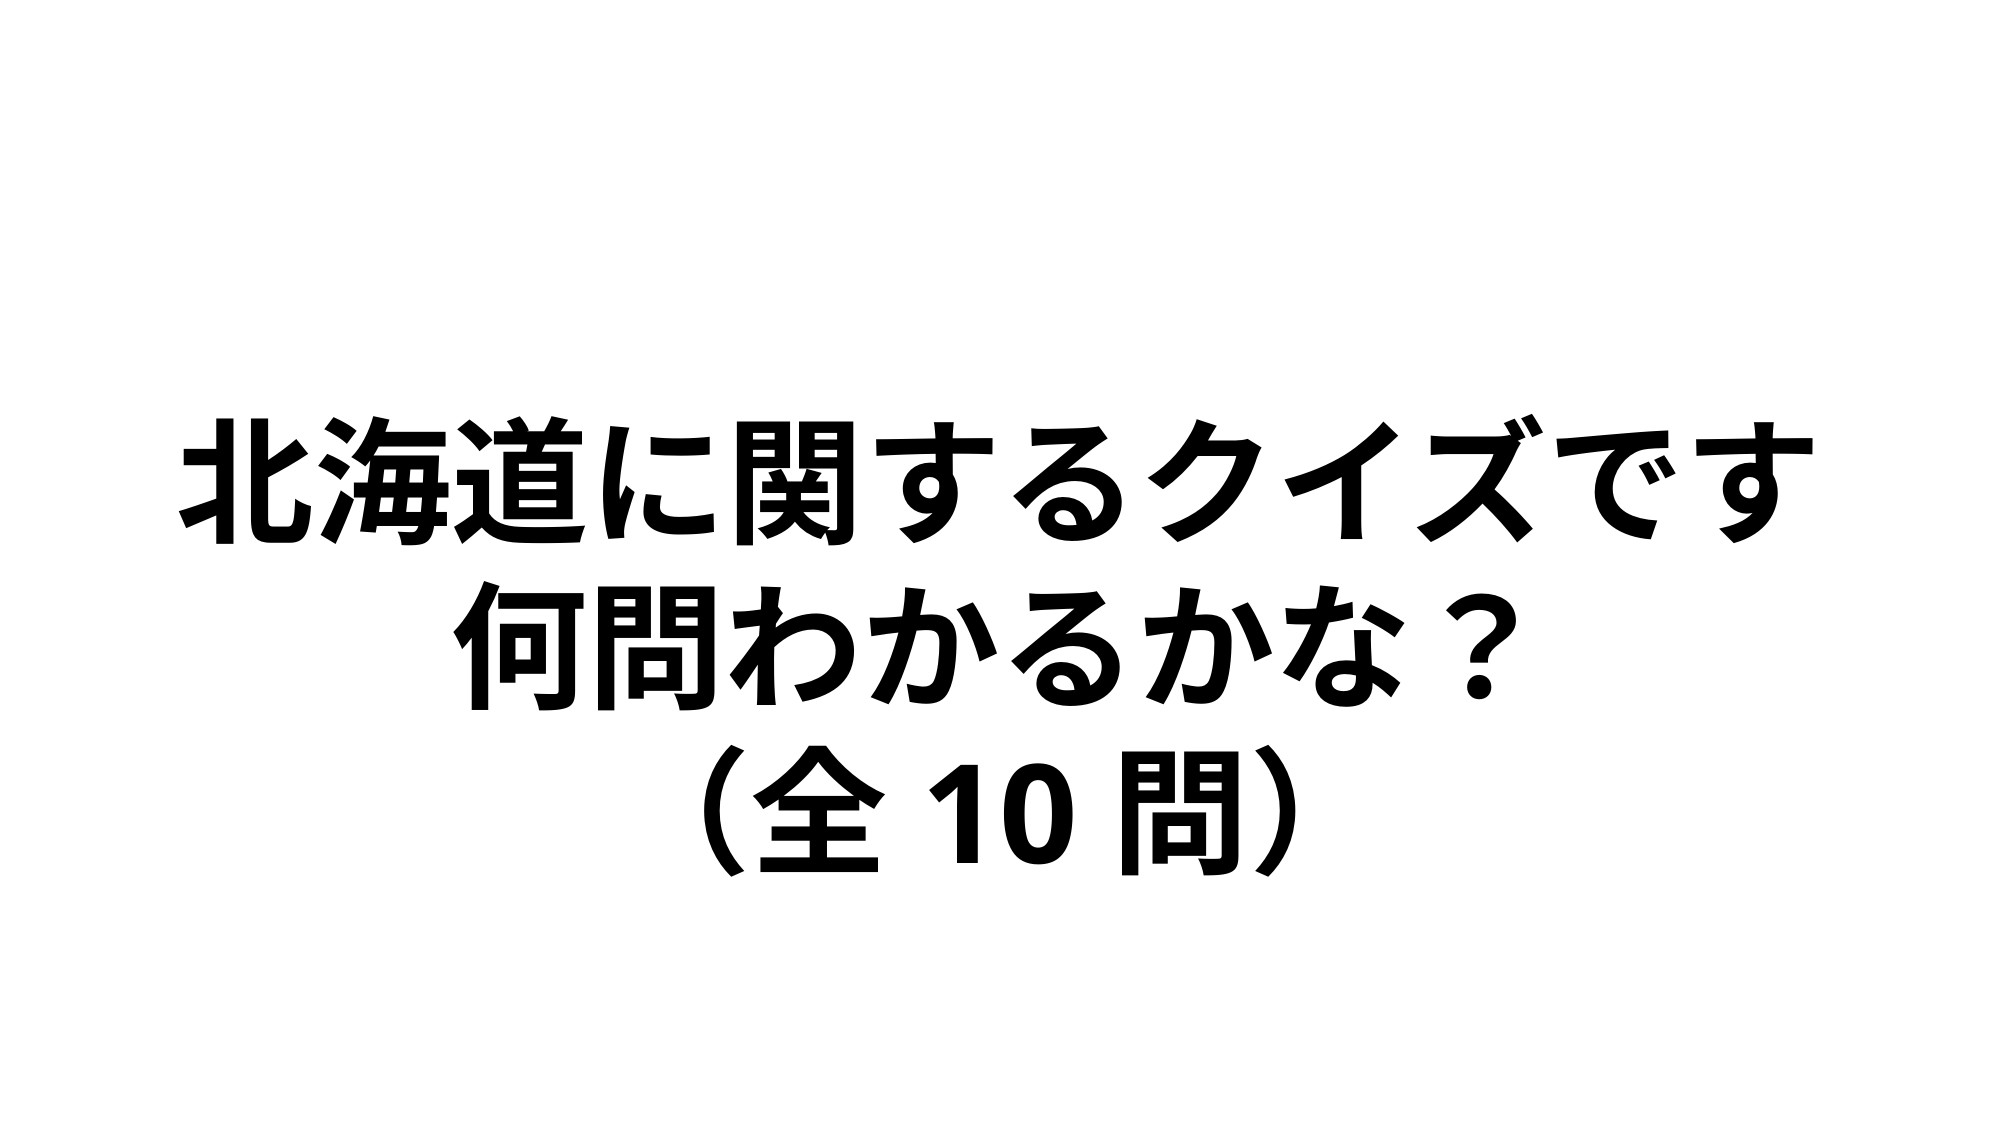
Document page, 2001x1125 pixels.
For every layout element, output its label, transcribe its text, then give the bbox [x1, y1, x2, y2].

text_box 北海道に関するクイズです 何問わかるかな？ （全10問） [162, 388, 1838, 898]
